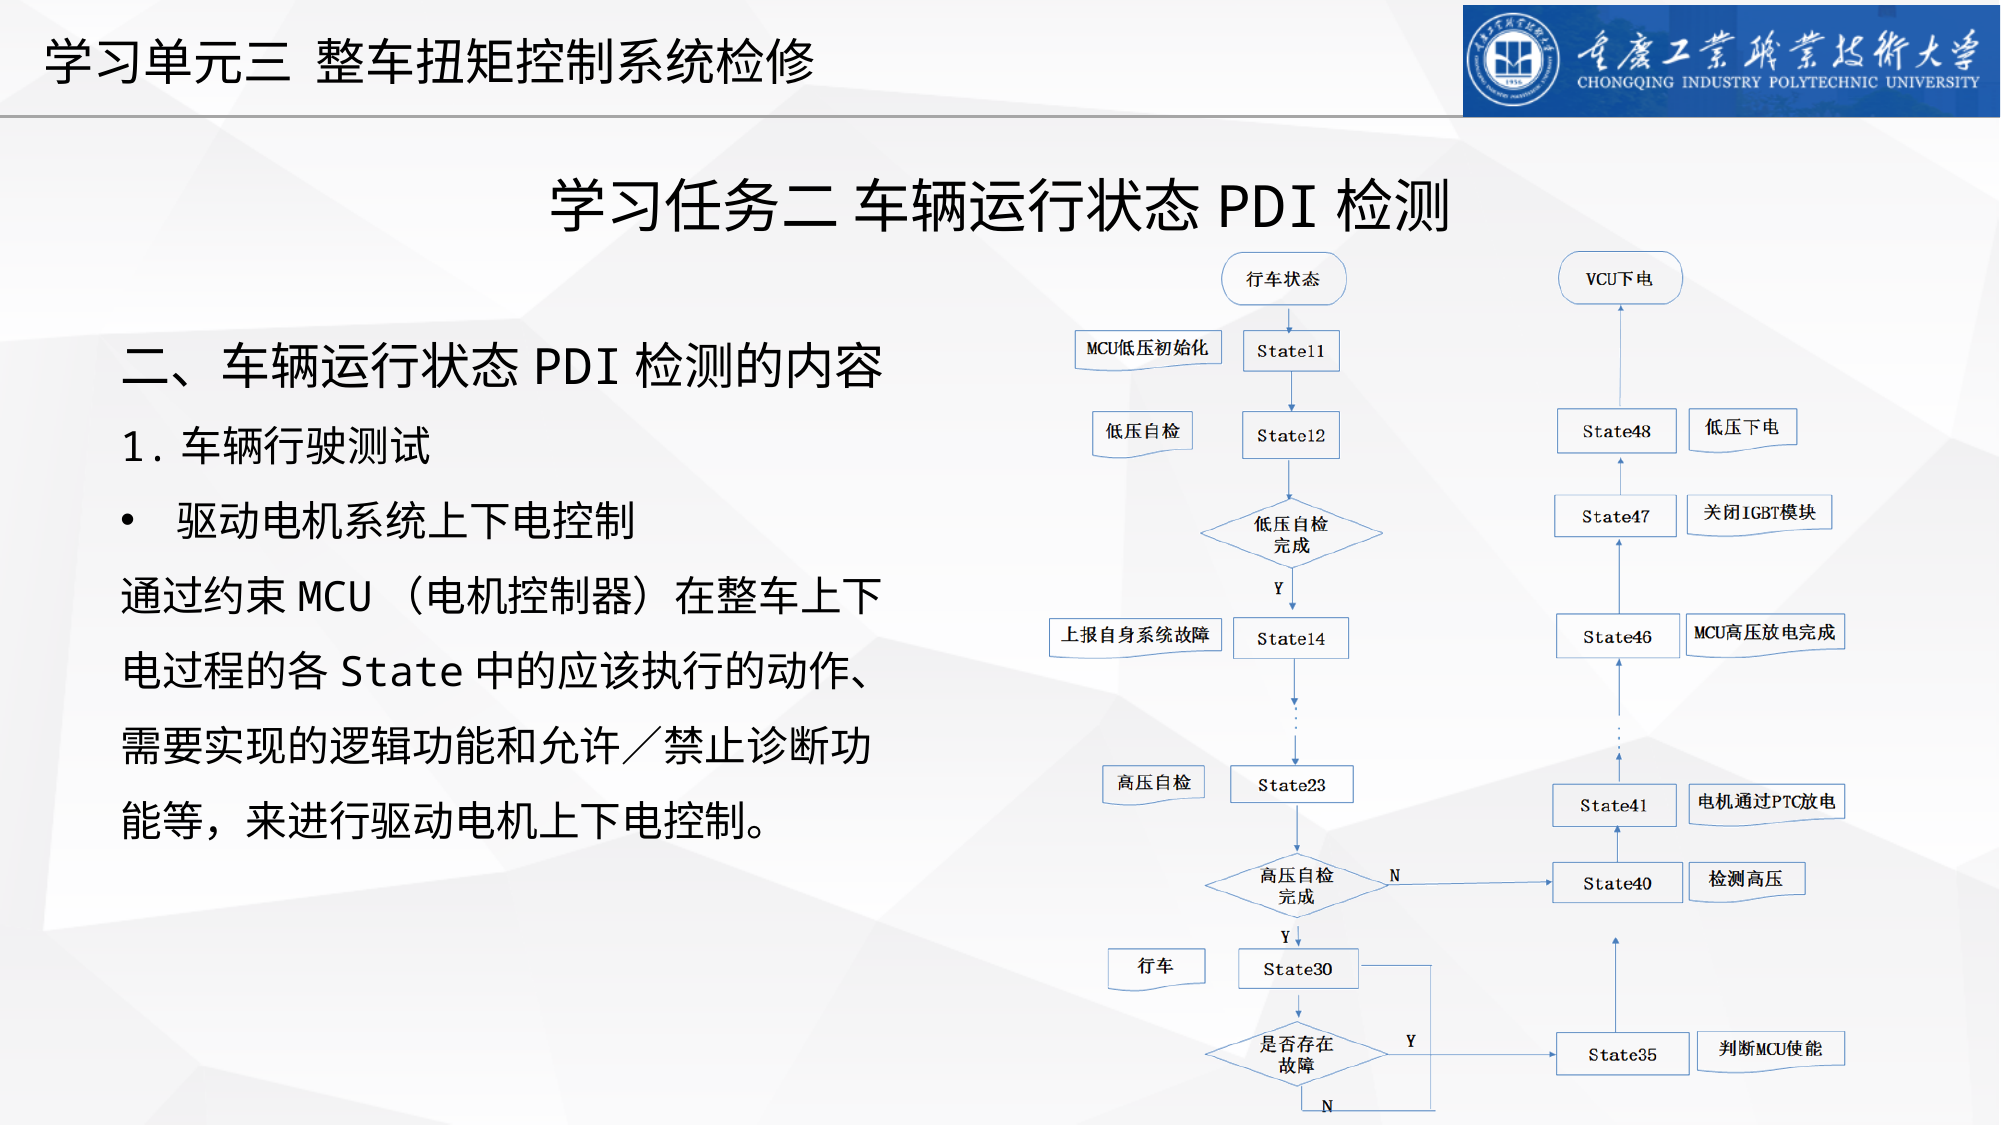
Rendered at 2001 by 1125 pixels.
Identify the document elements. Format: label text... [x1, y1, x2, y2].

picture [0, 0, 2001, 117]
text_box 学习任务二 车辆运行状态PDI检测 [433, 161, 1567, 247]
picture [0, 118, 1999, 1125]
text_box 二、车辆运行状态PDI检测的内容 1.车辆行驶测试 驱动电机系统上下电控制 通过约束MCU（电机控制器）在整车上下电过程的各State中的应该执行的动作、需要实现的逻辑功能和允许／禁止诊断功能等，来进行驱动电机上下电控制。 [105, 297, 903, 852]
